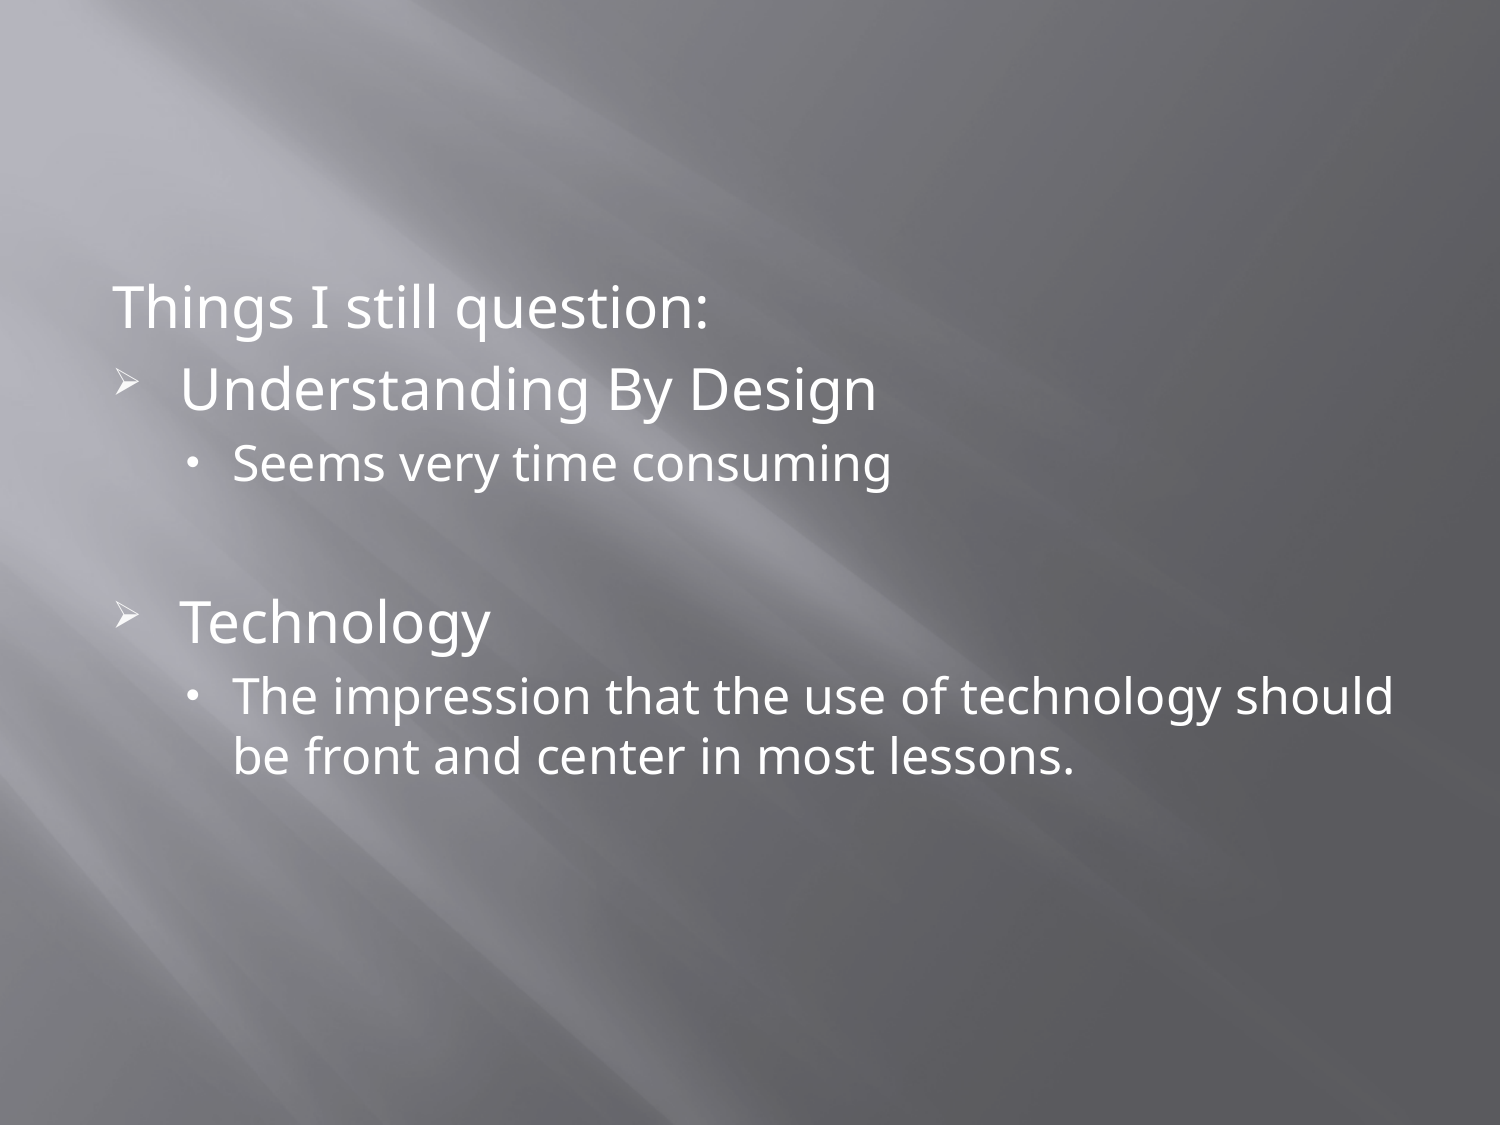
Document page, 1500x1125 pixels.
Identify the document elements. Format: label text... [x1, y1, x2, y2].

list Things I still question: Understanding By Design Seems very time consuming Technology The impression that the use of technology should be front and center in most lessons. [75, 262, 1425, 1035]
